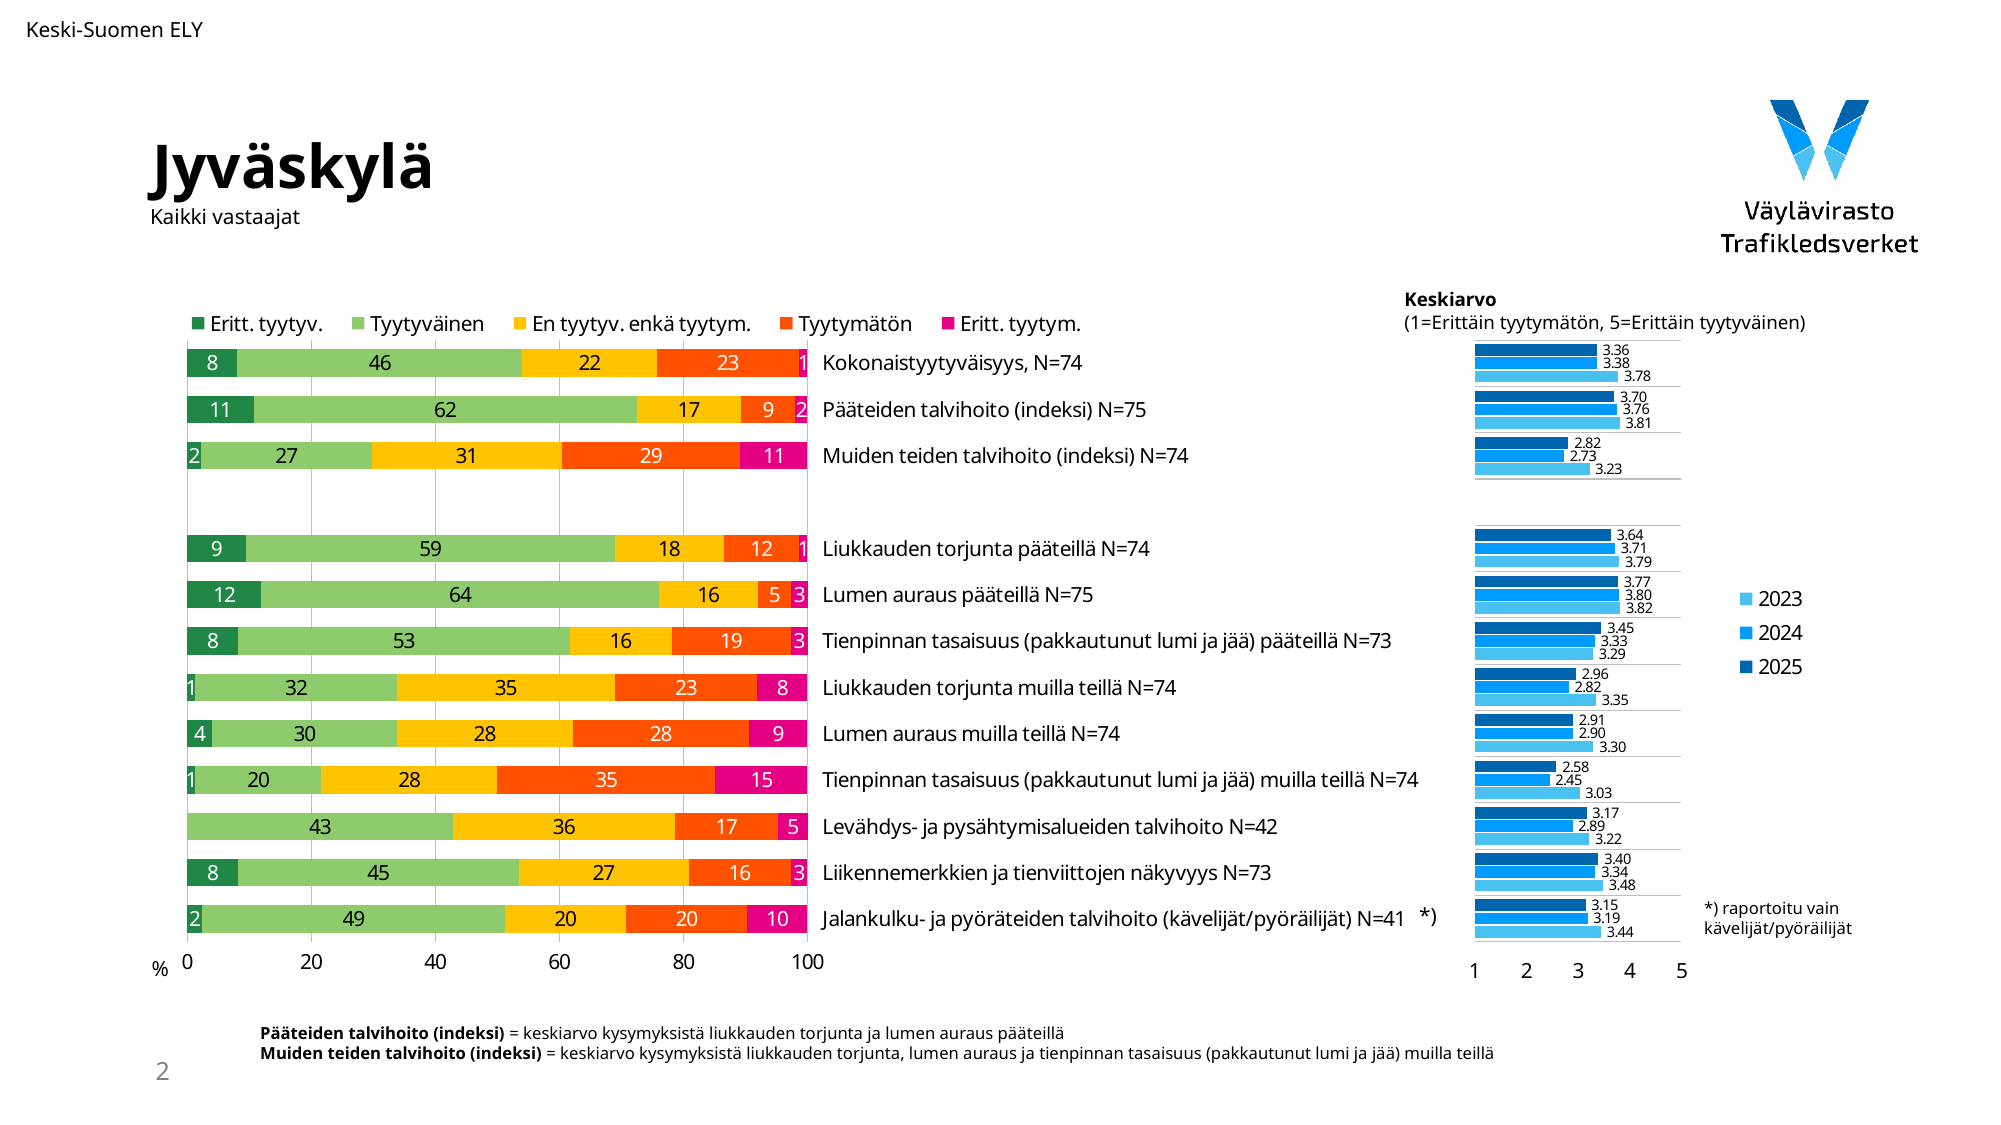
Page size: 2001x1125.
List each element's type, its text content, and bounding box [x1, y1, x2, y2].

text_box Keski-Suomen ELY [10, 9, 218, 50]
text_box *) raportoitu vain kävelijät/pyöräilijät [1822, 890, 1868, 945]
footer [0, 1042, 675, 1103]
text_box Pääteiden talvihoito (indeksi) = keskiarvo kysymyksistä liukkauden torjunta ja lumen auraus pääteillä Muiden teiden talvihoito (indeksi) = keskiarvo kysymyksistä liukkauden torjunta, lumen auraus ja tienpinnan tasaisuus (pakkautunut lumi ja jää) muilla teillä [245, 1015, 1520, 1094]
chart [168, 281, 1822, 985]
picture [1682, 62, 1958, 292]
title Jyväskylä [137, 59, 1555, 278]
text_box Keskiarvo (1=Erittäin tyytymätön, 5=Erittäin tyytyväinen) [1389, 280, 1826, 341]
text_box % [136, 948, 184, 989]
text_box Kaikki vastaajat [135, 196, 315, 237]
